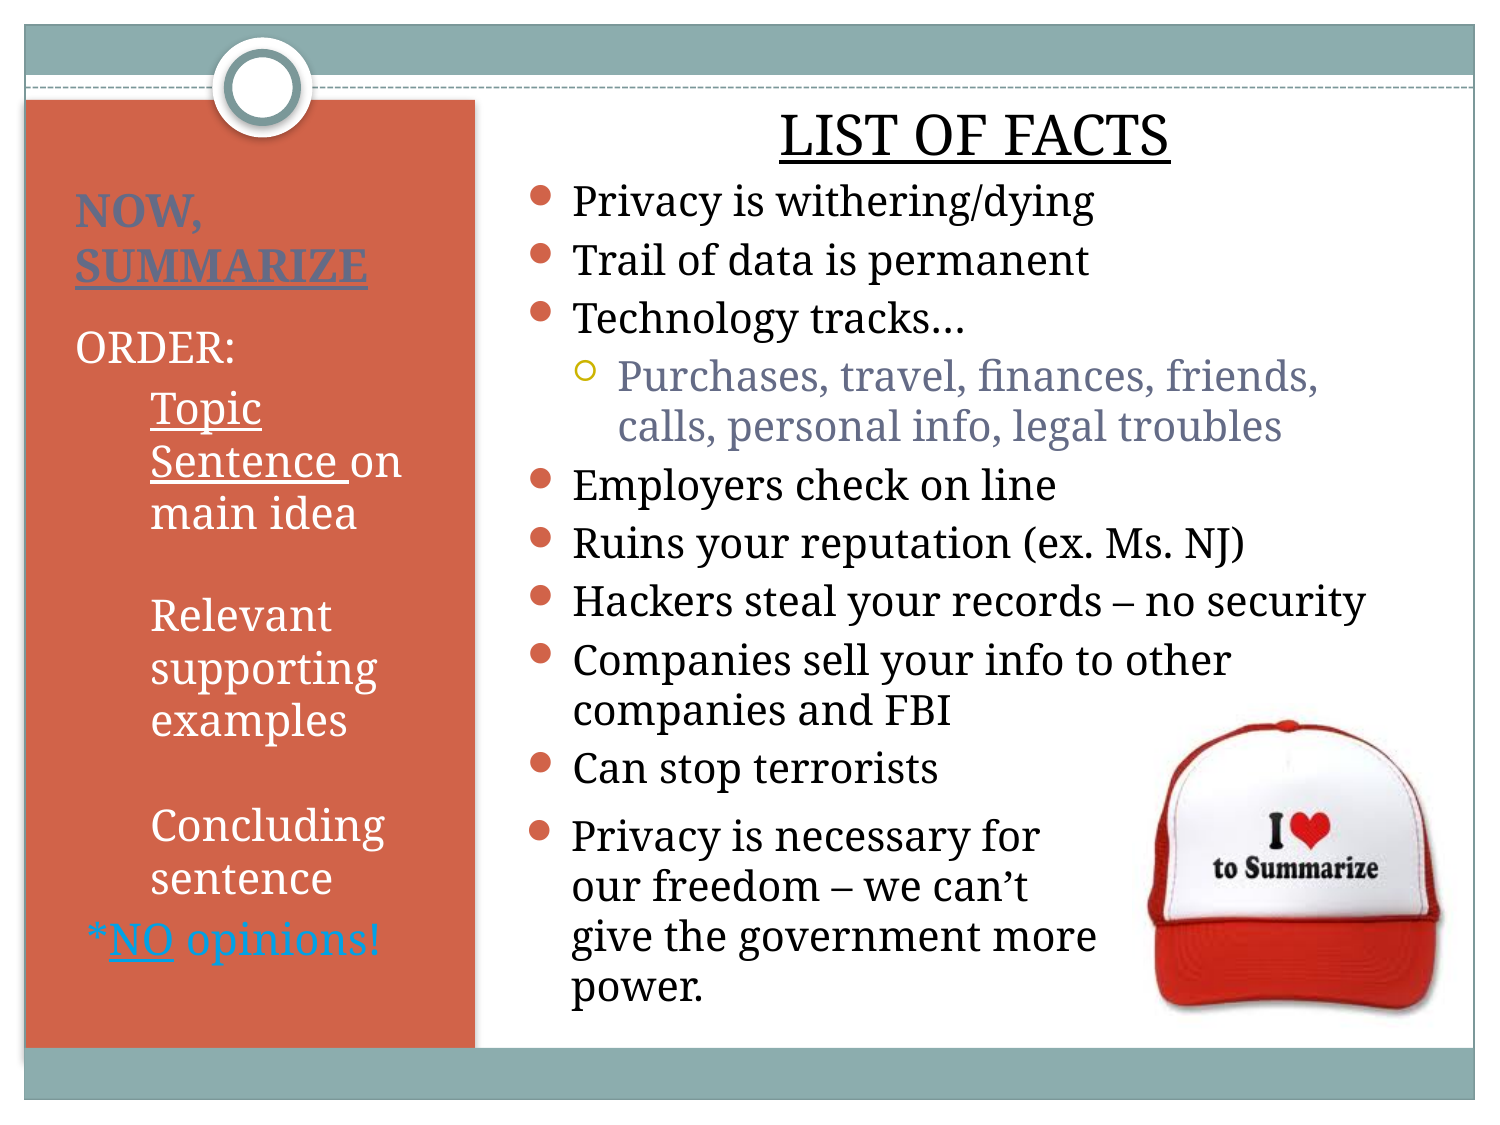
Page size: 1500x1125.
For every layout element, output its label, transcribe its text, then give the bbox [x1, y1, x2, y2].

picture [1131, 702, 1458, 1029]
title NOW, SUMMARIZE [59, 136, 448, 300]
list ORDER: Topic Sentence on main idea Relevant supporting examples Concluding sentence *NO opinions! [59, 311, 448, 993]
text_box Privacy is necessary for our freedom – we can’t give the government more power. [511, 802, 1132, 1115]
list LIST OF FACTS Privacy is withering/dying Trail of data is permanent Technology tracks… Purchases, travel, finances, friends, calls, personal info, legal troubles Employers check on line Ruins your reputation (ex. Ms. NJ) Hackers steal your records – no security Companies sell your info to other companies and FBI Can stop terrorists [512, 91, 1438, 802]
